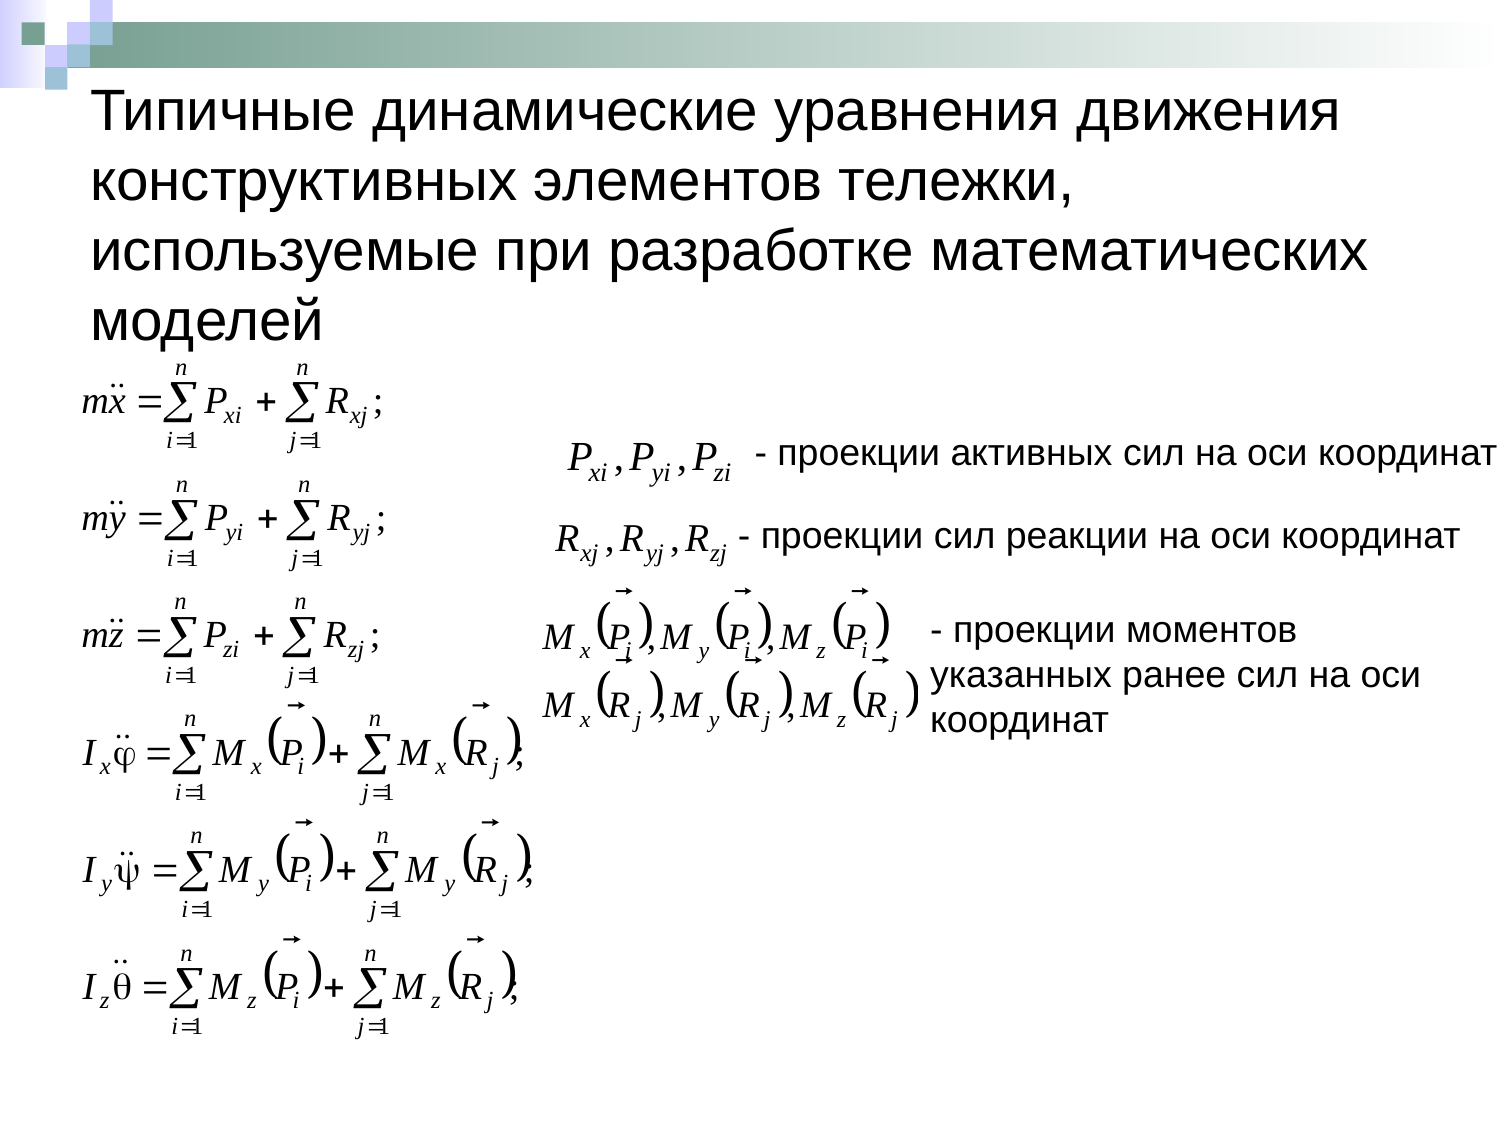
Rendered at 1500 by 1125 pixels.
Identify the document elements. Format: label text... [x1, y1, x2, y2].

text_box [542, 550, 918, 740]
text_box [560, 432, 739, 495]
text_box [548, 514, 736, 549]
text_box - проекции моментов указанных ранее сил на оси координат [916, 597, 1459, 748]
title Типичные динамические уравнения движения конструктивных элементов тележки, используемые при разработке математических моделей [74, 74, 1426, 351]
text_box - проекции сил реакции на оси координат [723, 503, 1477, 564]
text_box - проекции активных сил на оси координат [739, 420, 1500, 481]
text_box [76, 349, 539, 1048]
